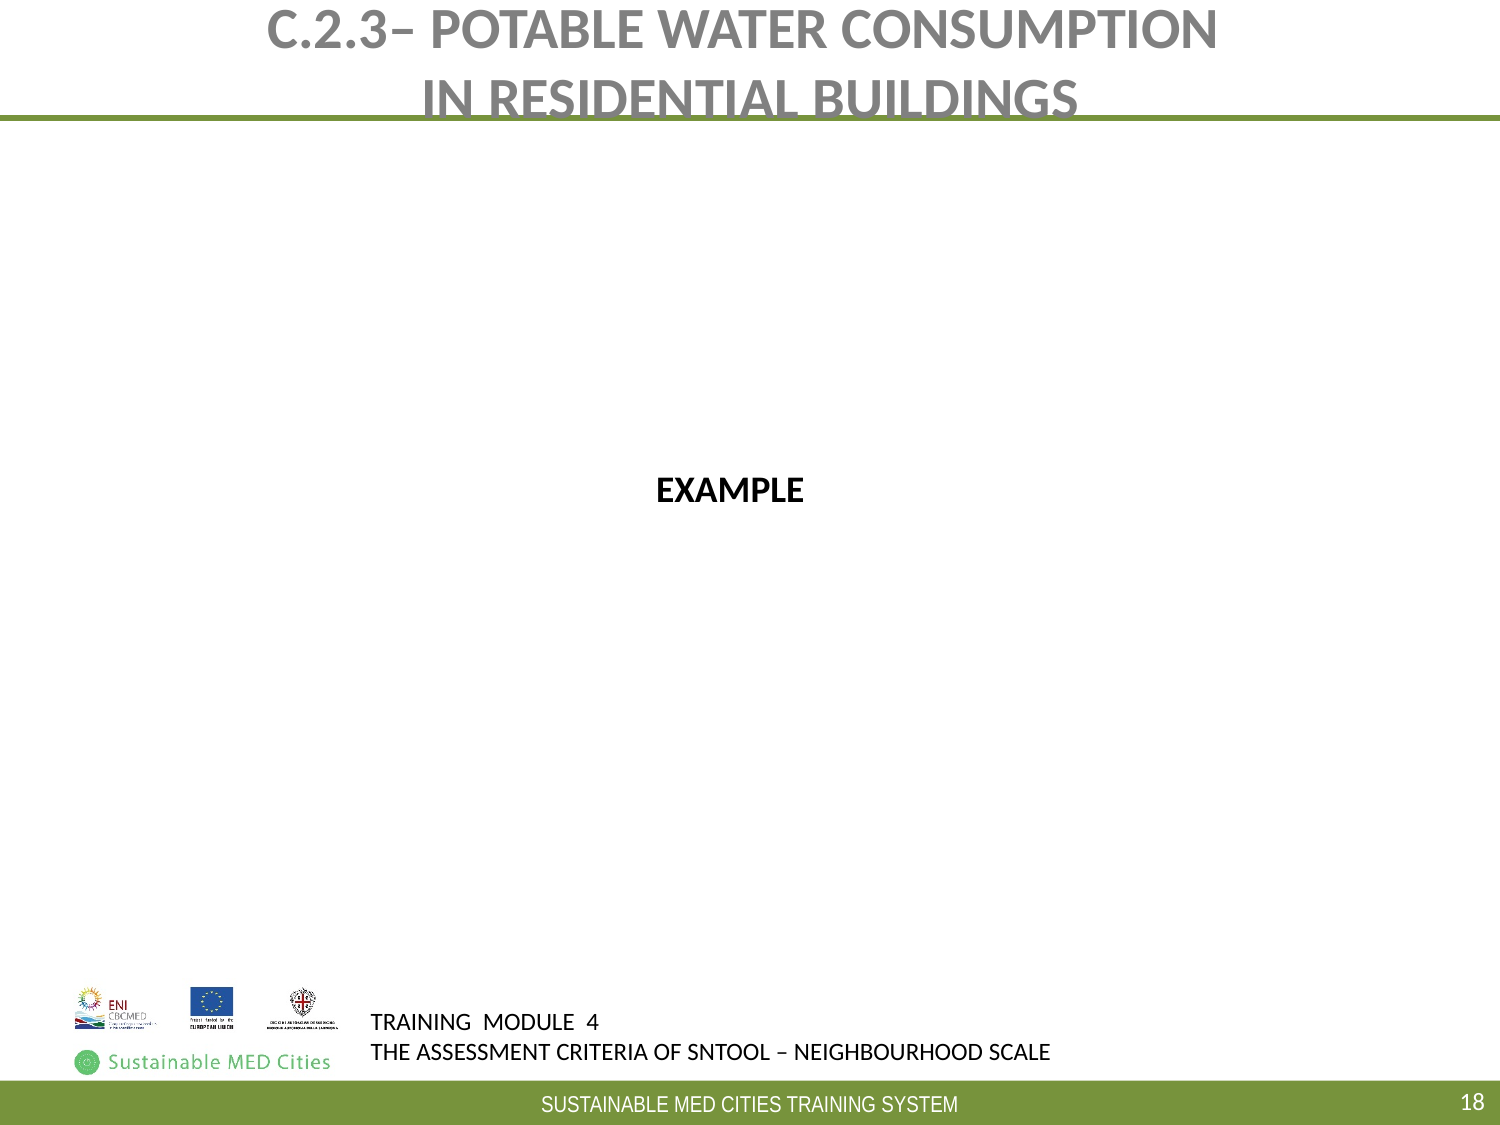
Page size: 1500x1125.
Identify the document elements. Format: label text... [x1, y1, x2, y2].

picture [62, 978, 356, 1080]
title C.2.3– POTABLE WATER CONSUMPTION IN RESIDENTIAL BUILDINGS [0, 0, 1500, 121]
slide_number 18 [1149, 1080, 1500, 1120]
list EXAMPLE [43, 262, 1425, 944]
